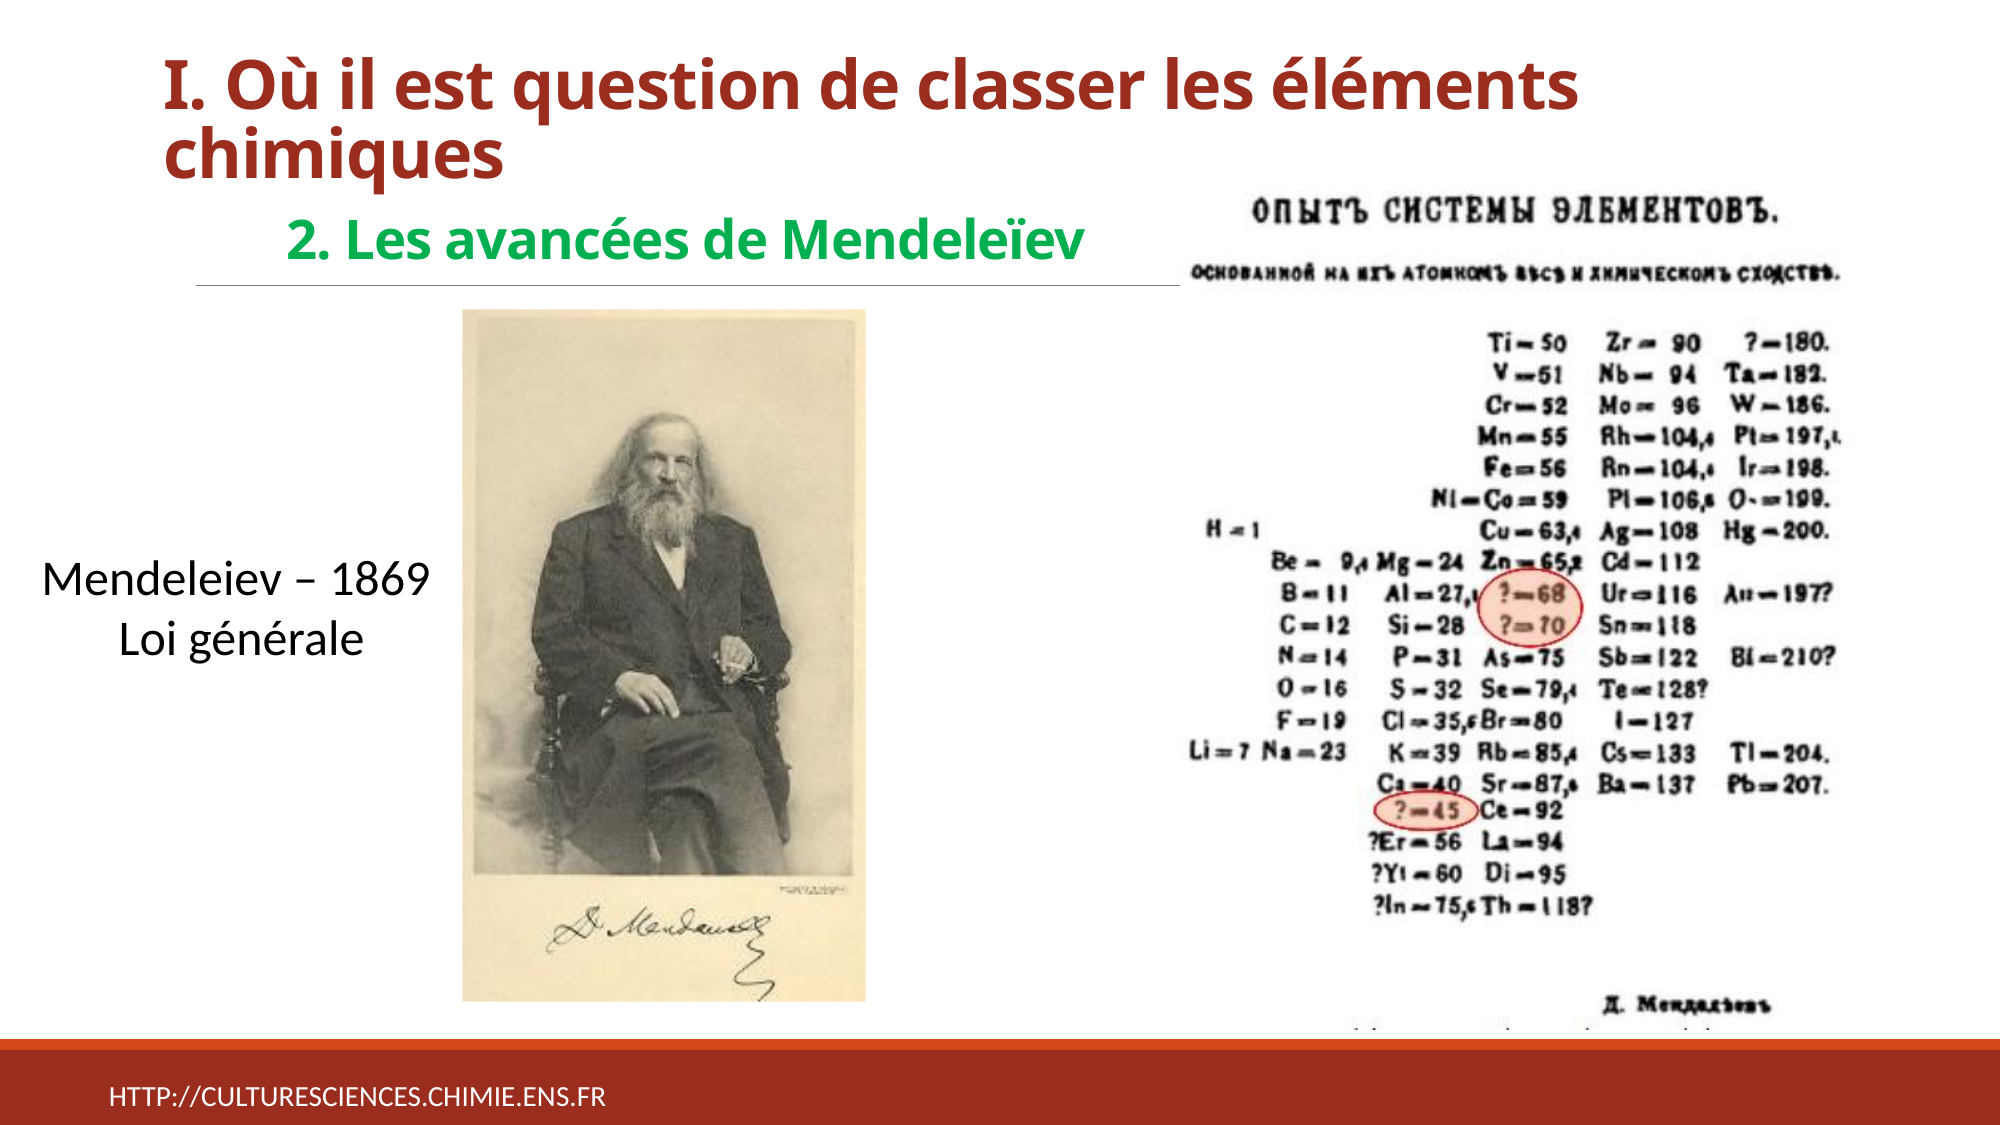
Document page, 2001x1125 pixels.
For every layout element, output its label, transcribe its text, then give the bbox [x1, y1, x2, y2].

title I. Où il est question de classer les éléments chimiques 2. Les avancées de Mendeleïev [148, 46, 1891, 284]
footer http://culturesciences.chimie.ens.fr [20, 1065, 696, 1125]
text_box Mendeleiev – 1869 Loi générale [0, 538, 436, 673]
picture [439, 295, 890, 1018]
picture [1179, 177, 1858, 1030]
